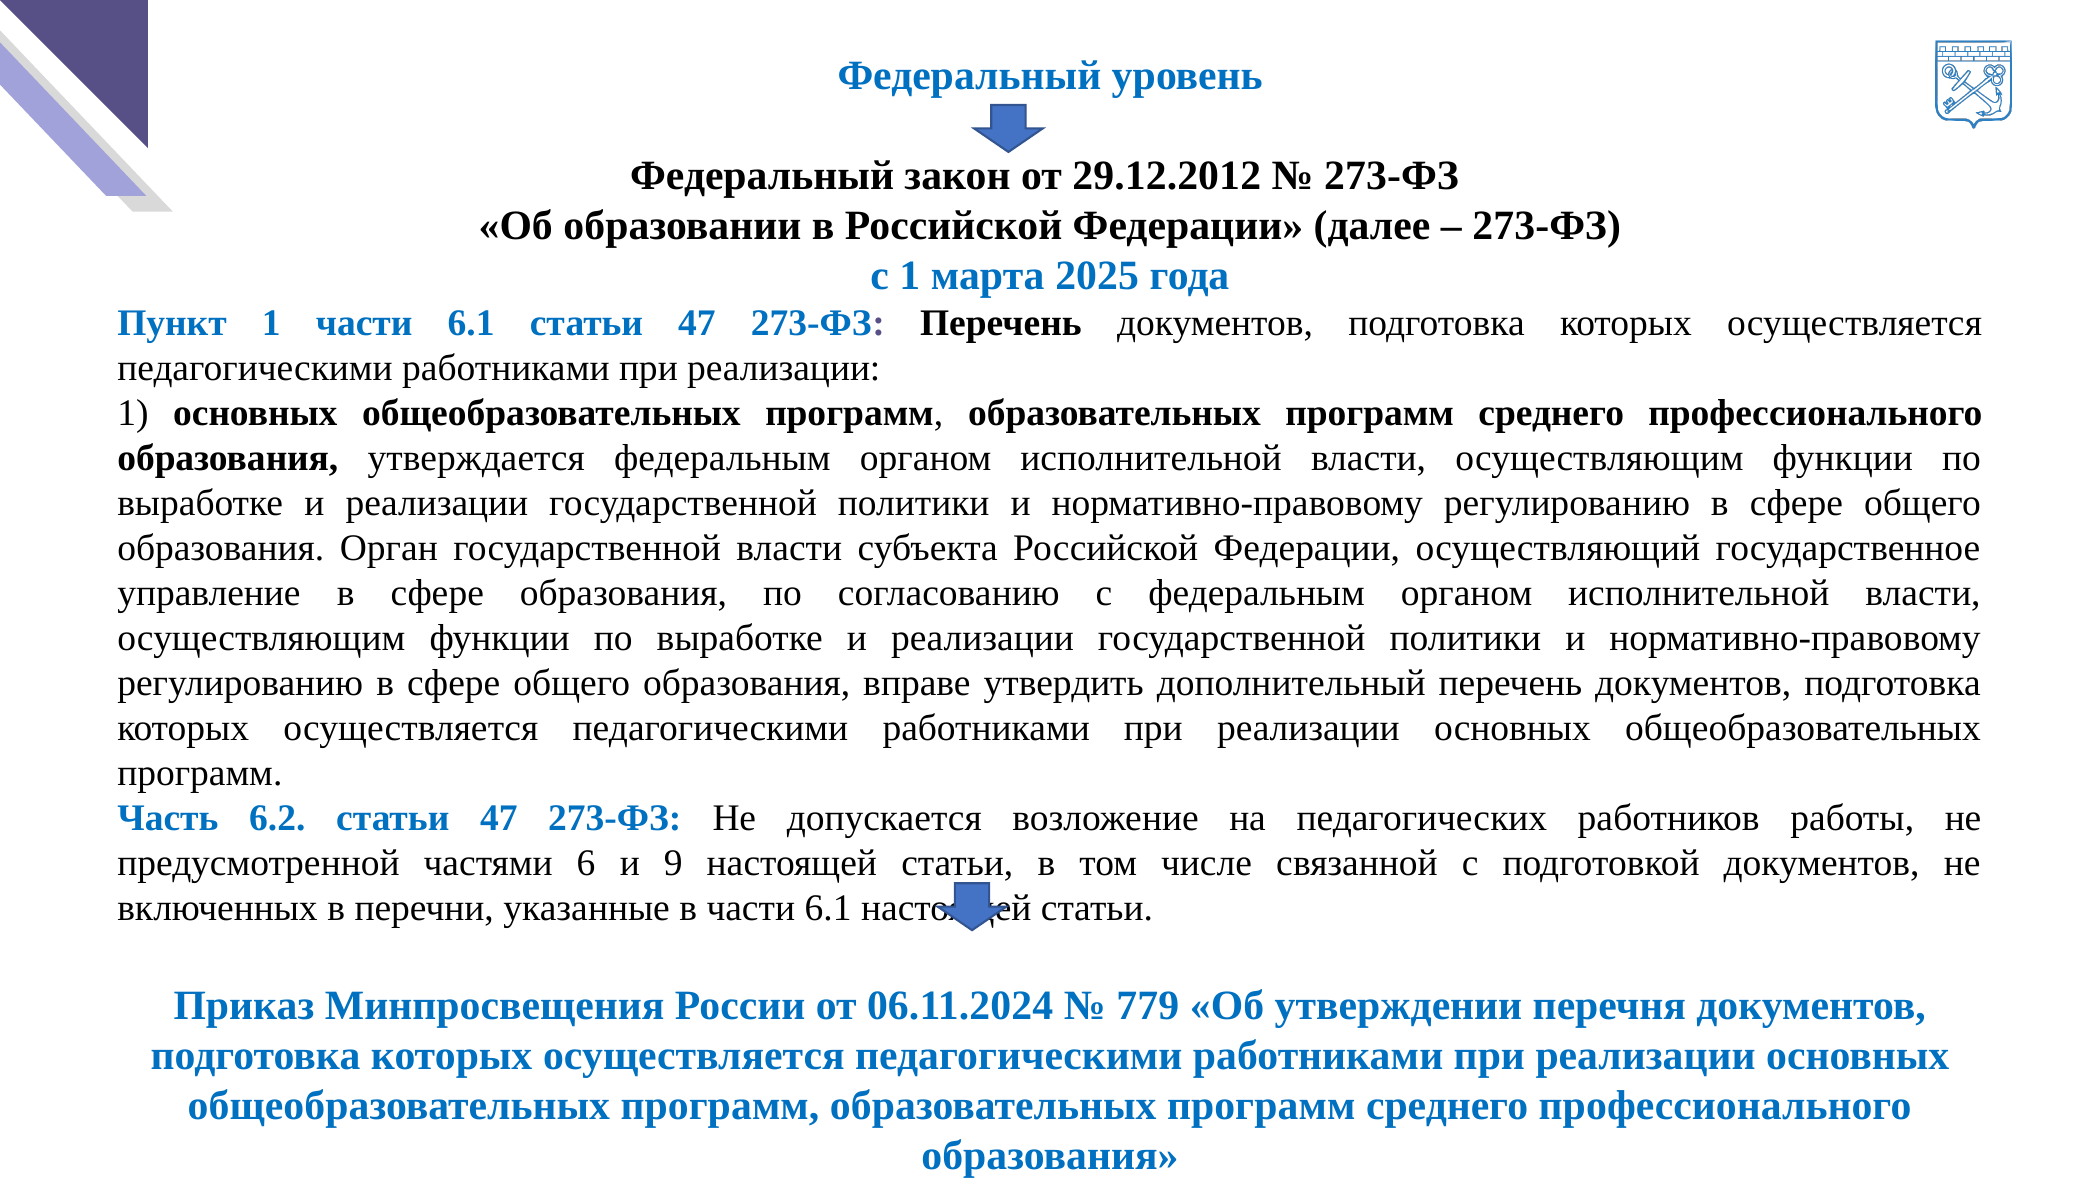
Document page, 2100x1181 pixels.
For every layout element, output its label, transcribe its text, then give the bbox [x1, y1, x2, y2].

text_box [934, 882, 1010, 932]
text_box Федеральный уровень Федеральный закон от 29.12.2012 № 273-ФЗ «Об образовании в Российской Федерации» (далее – 273-ФЗ) с 1 марта 2025 года Пункт 1 части 6.1 статьи 47 273-ФЗ: Перечень документов, подготовка которых осуществляется педагогическими работниками при реализации: 1) основных общеобразовательных программ, образовательных программ среднего профессионального образования, утверждается федеральным органом исполнительной власти, осуществляющим функции по выработке и реализации государственной политики и нормативно-правовому регулированию в сфере общего образования. Орган государственной власти субъекта Российской Федерации, осуществляющий государственное управление в сфере образования, по согласованию с федеральным органом исполнительной власти, осуществляющим функции по выработке и реализации государственной политики и нормативно-правовому регулированию в сфере общего образования, вправе утвердить дополнительный перечень документов, подготовка которых осуществляется педагогическими работниками при реализации основных общеобразовательных программ. Часть 6.2. статьи 47 273-ФЗ: Не допускается возложение на педагогических работников работы, не предусмотренной частями 6 и 9 настоящей статьи, в том числе связанной с подготовкой документов, не включенных в перечни, указанные в части 6.1 настоящей статьи. Приказ Минпросвещения России от 06.11.2024 № 779 «Об утверждении перечня документов, подготовка которых осуществляется педагогическими работниками при реализации основных общеобразовательных программ, образовательных программ среднего профессионального образования» [102, 40, 1998, 1181]
picture [1935, 40, 2012, 129]
text_box [1907, 16, 2050, 157]
text_box [970, 103, 1047, 154]
